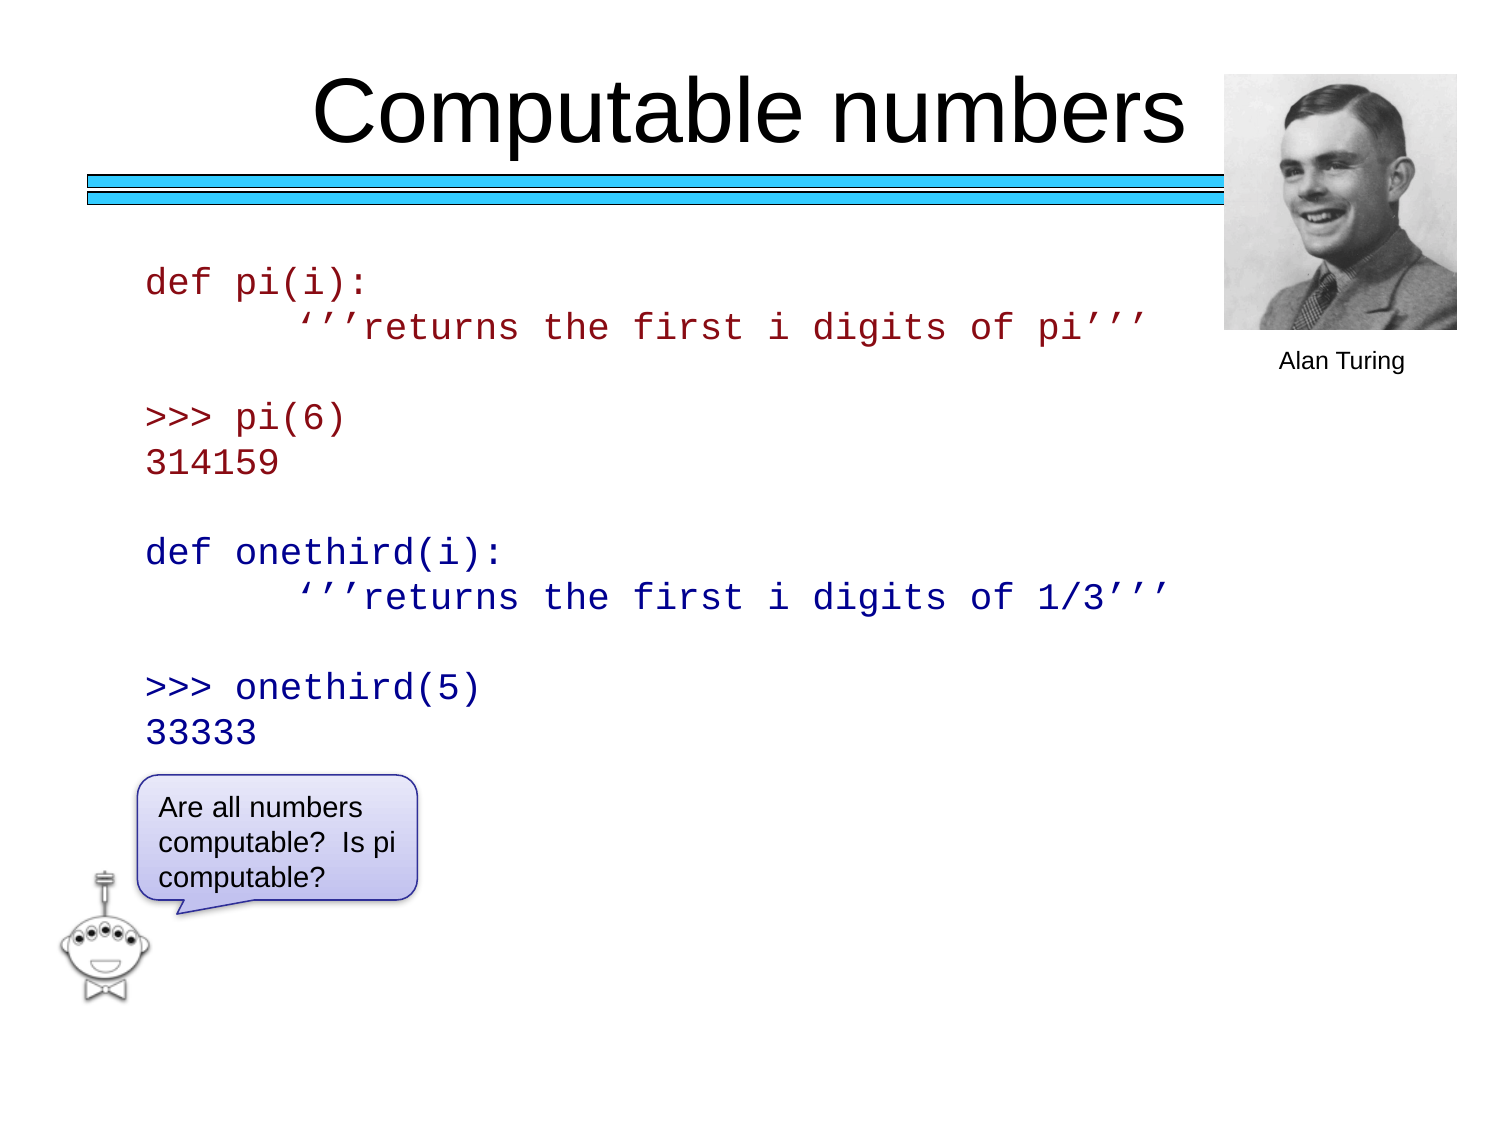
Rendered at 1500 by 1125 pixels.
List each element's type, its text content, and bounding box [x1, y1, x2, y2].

picture [49, 862, 160, 1013]
title Computable numbers [112, 12, 1388, 173]
text_box Are all numbers computable? Is pi computable? [136, 774, 419, 915]
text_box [87, 174, 1219, 205]
text_box Alan Turing [1264, 338, 1421, 383]
text_box def pi(i): ‘’’returns the first i digits of pi’’’ >>> pi(6) 314159 def onethird(i): ‘’’returns the first i digits of 1/3’’’ >>> onethird(5) 33333 [130, 249, 1188, 940]
picture [1224, 74, 1457, 330]
